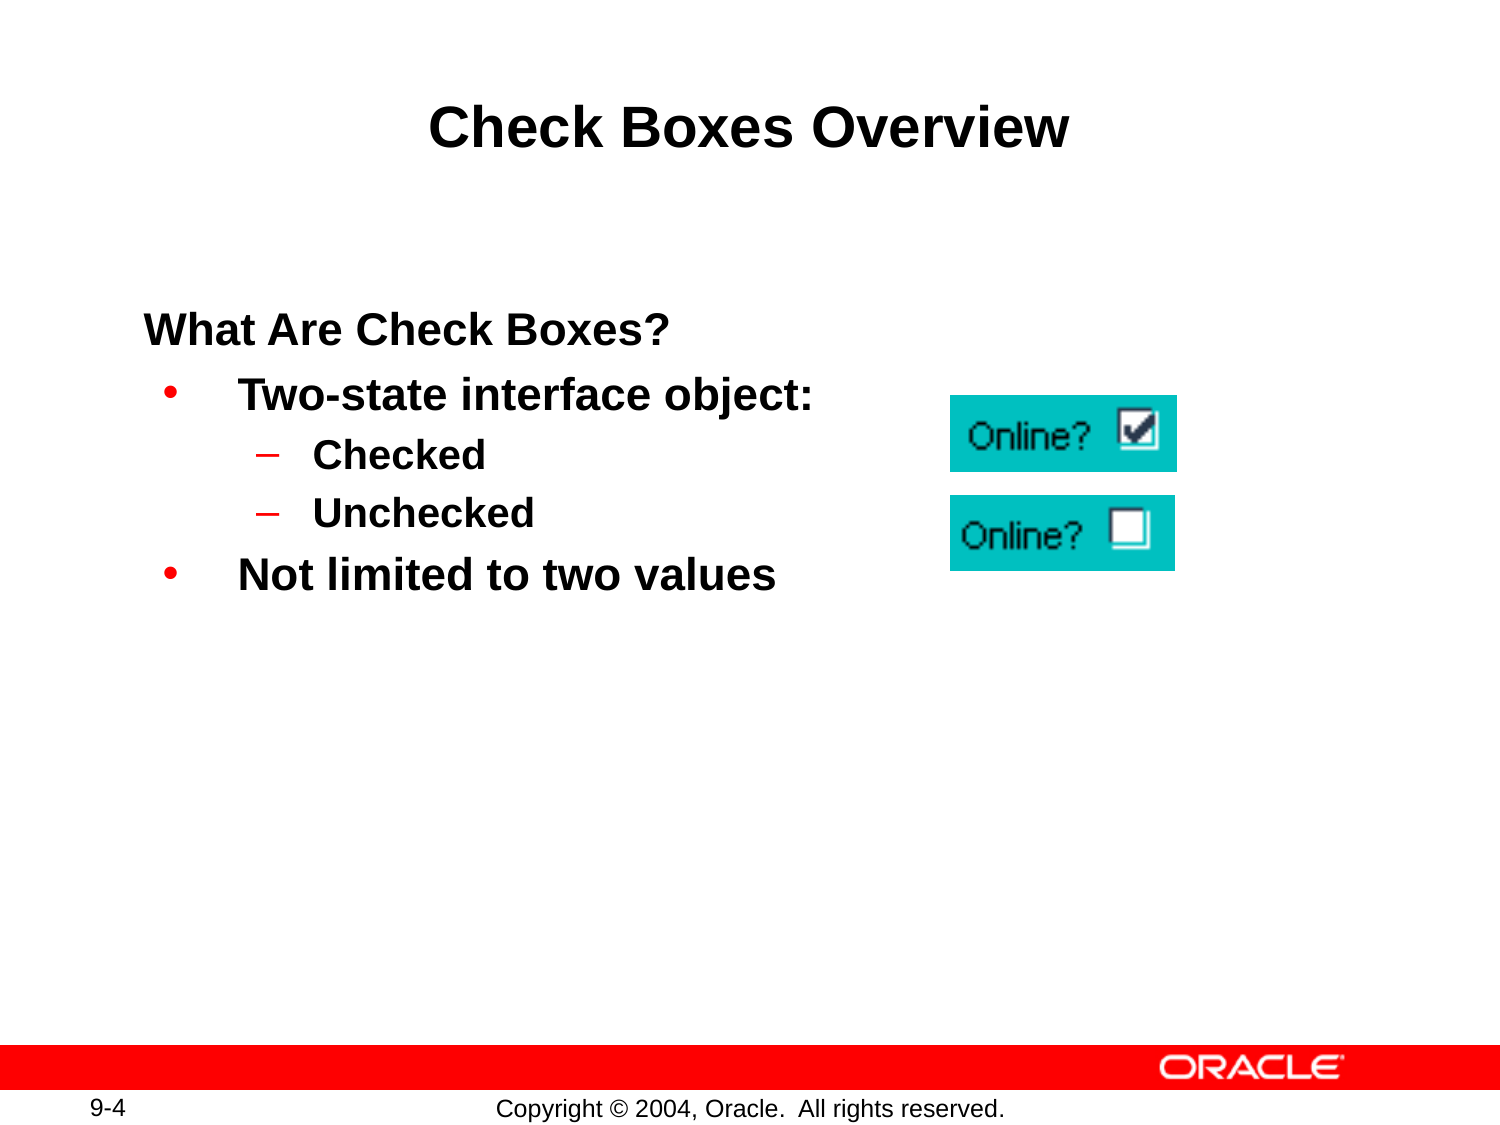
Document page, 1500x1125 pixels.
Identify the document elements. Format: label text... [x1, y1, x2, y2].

picture [949, 495, 1176, 571]
picture [949, 395, 1177, 472]
list What Are Check Boxes? Two-state interface object: Checked Unchecked Not limited to two values [141, 297, 1351, 609]
title Check Boxes Overview [149, 87, 1351, 232]
